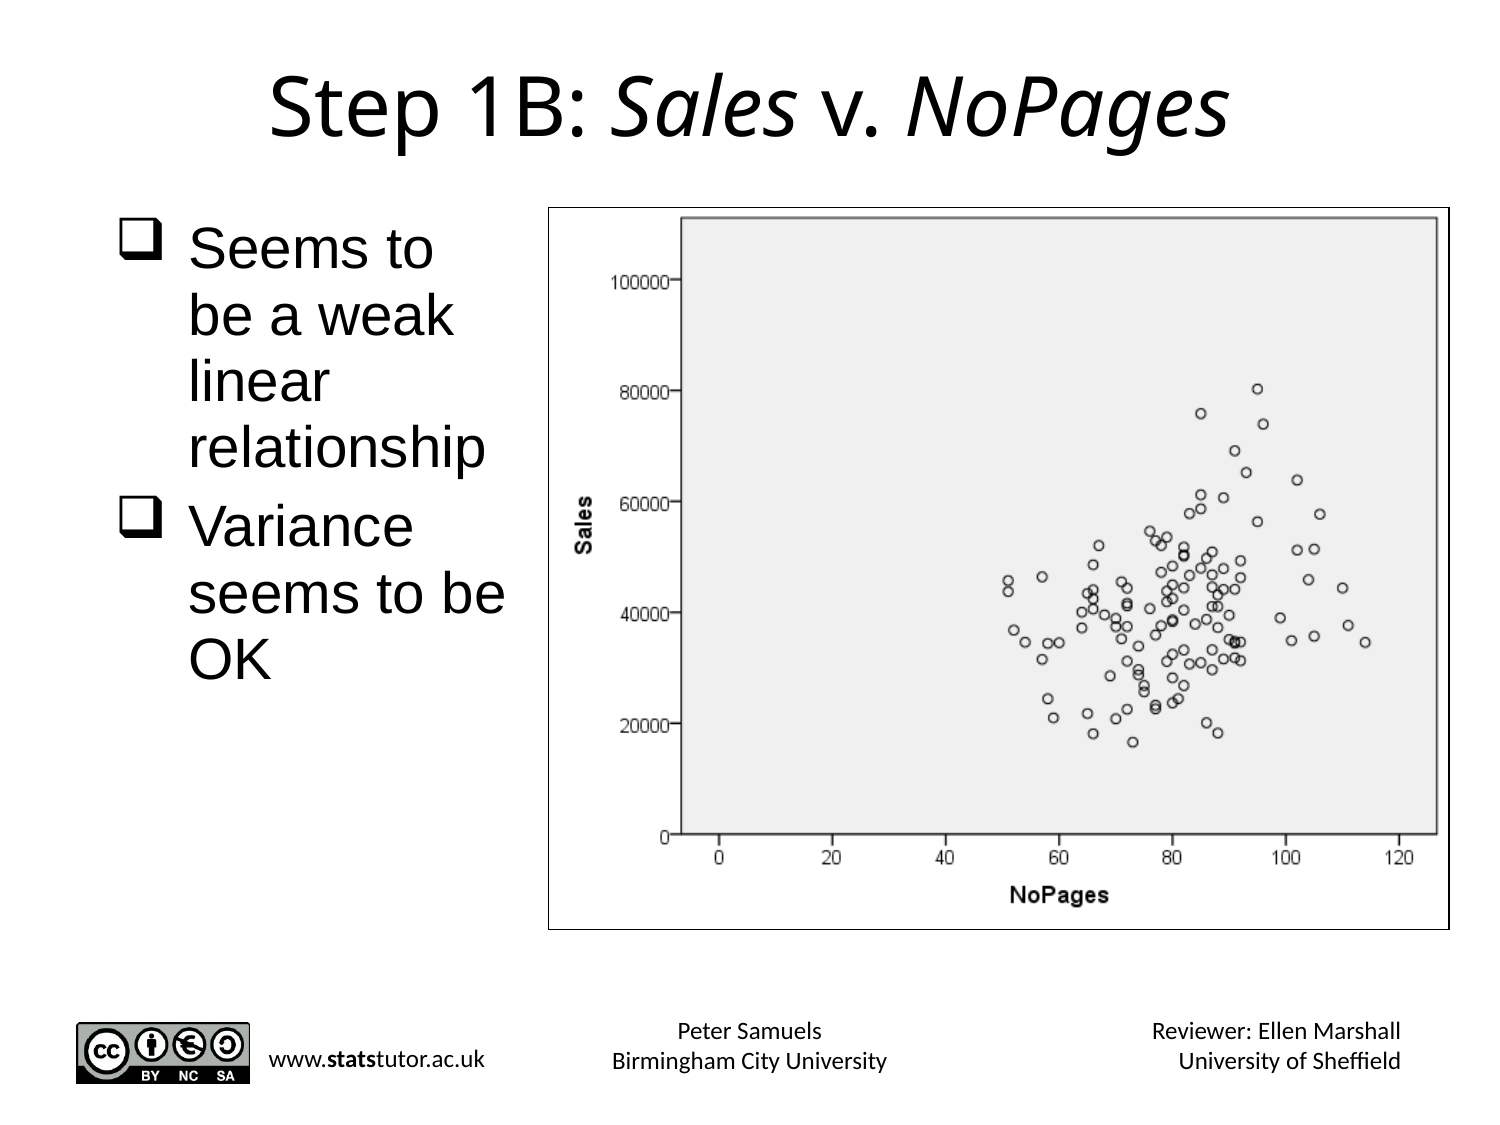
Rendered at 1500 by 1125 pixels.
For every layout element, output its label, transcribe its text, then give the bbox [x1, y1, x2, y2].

text_box www.statstutor.ac.uk [254, 1035, 573, 1080]
text_box Peter Samuels Birmingham City University [549, 1007, 951, 1083]
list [548, 207, 1449, 929]
text_box Seems to be a weak linear relationship Variance seems to be OK [100, 208, 526, 701]
title Step 1B: Sales v. NoPages [75, 45, 1425, 161]
text_box Reviewer: Ellen Marshall University of Sheffield [1038, 1007, 1417, 1083]
picture [76, 1022, 251, 1084]
